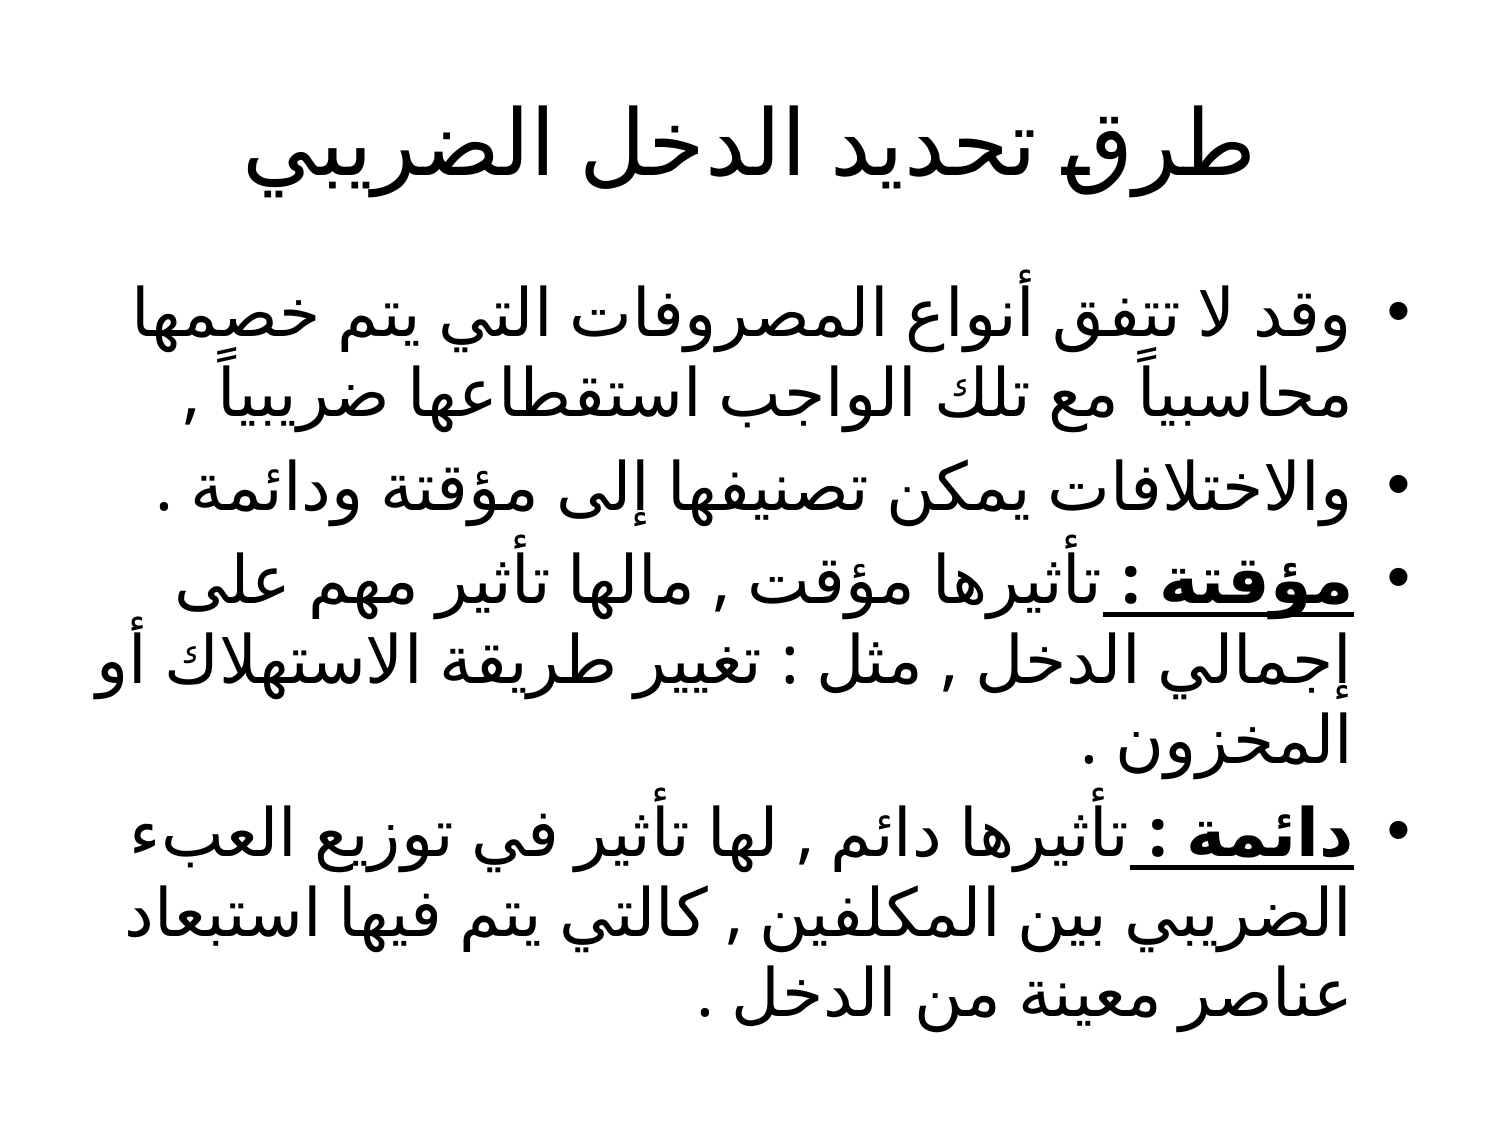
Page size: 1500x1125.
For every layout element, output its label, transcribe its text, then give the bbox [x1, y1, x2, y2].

list وقد لا تتفق أنواع المصروفات التي يتم خصمها محاسبياً مع تلك الواجب استقطاعها ضريبياً , والاختلافات يمكن تصنيفها إلى مؤقتة ودائمة . مؤقتة : تأثيرها مؤقت , مالها تأثير مهم على إجمالي الدخل , مثل : تغيير طريقة الاستهلاك أو المخزون . دائمة : تأثيرها دائم , لها تأثير في توزيع العبء الضريبي بين المكلفين , كالتي يتم فيها استبعاد عناصر معينة من الدخل . [75, 262, 1425, 1005]
title طرق تحديد الدخل الضريبي [75, 45, 1425, 233]
